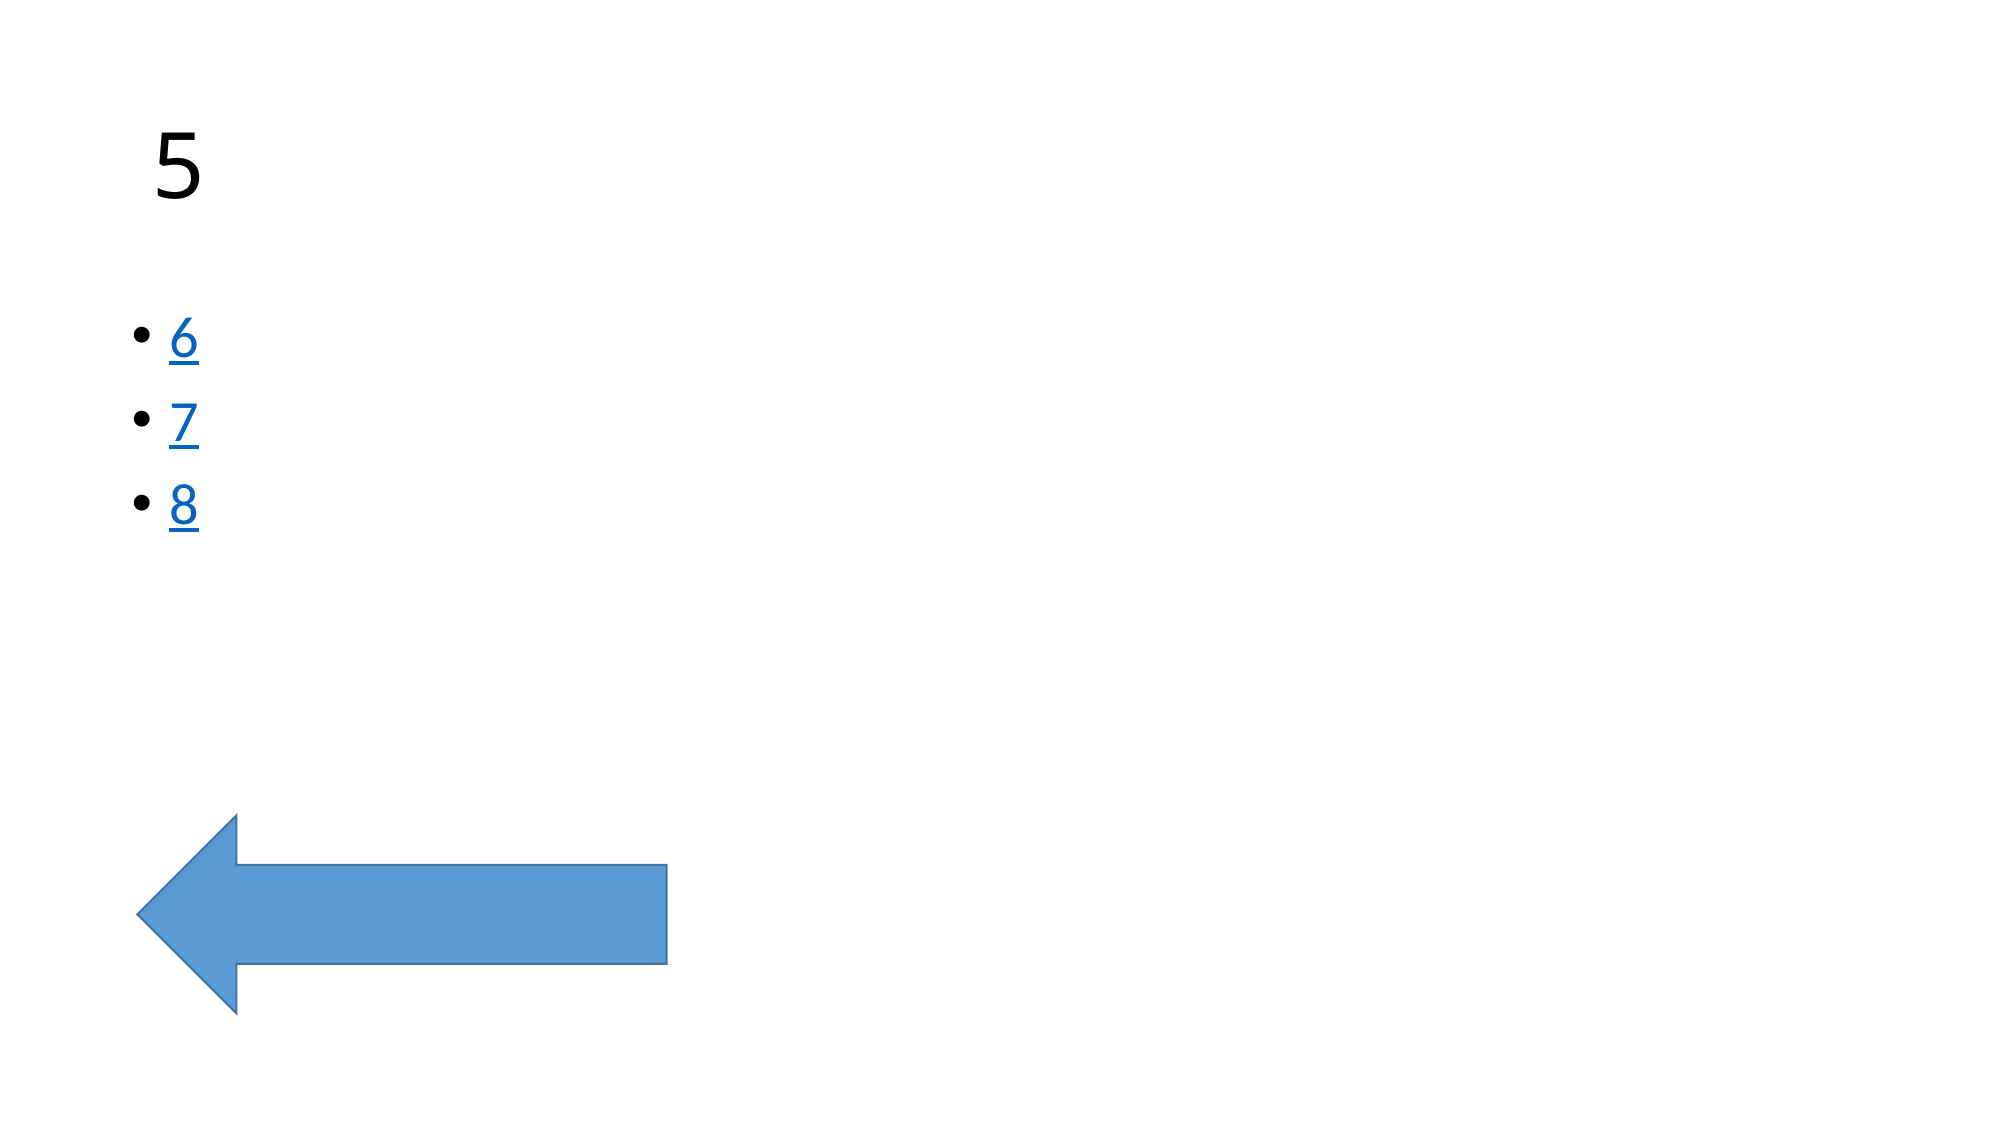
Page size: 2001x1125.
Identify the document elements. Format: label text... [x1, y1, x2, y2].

title 5 [137, 59, 1863, 278]
text_box [136, 812, 668, 1016]
list 6 7 8 [116, 299, 1842, 1014]
